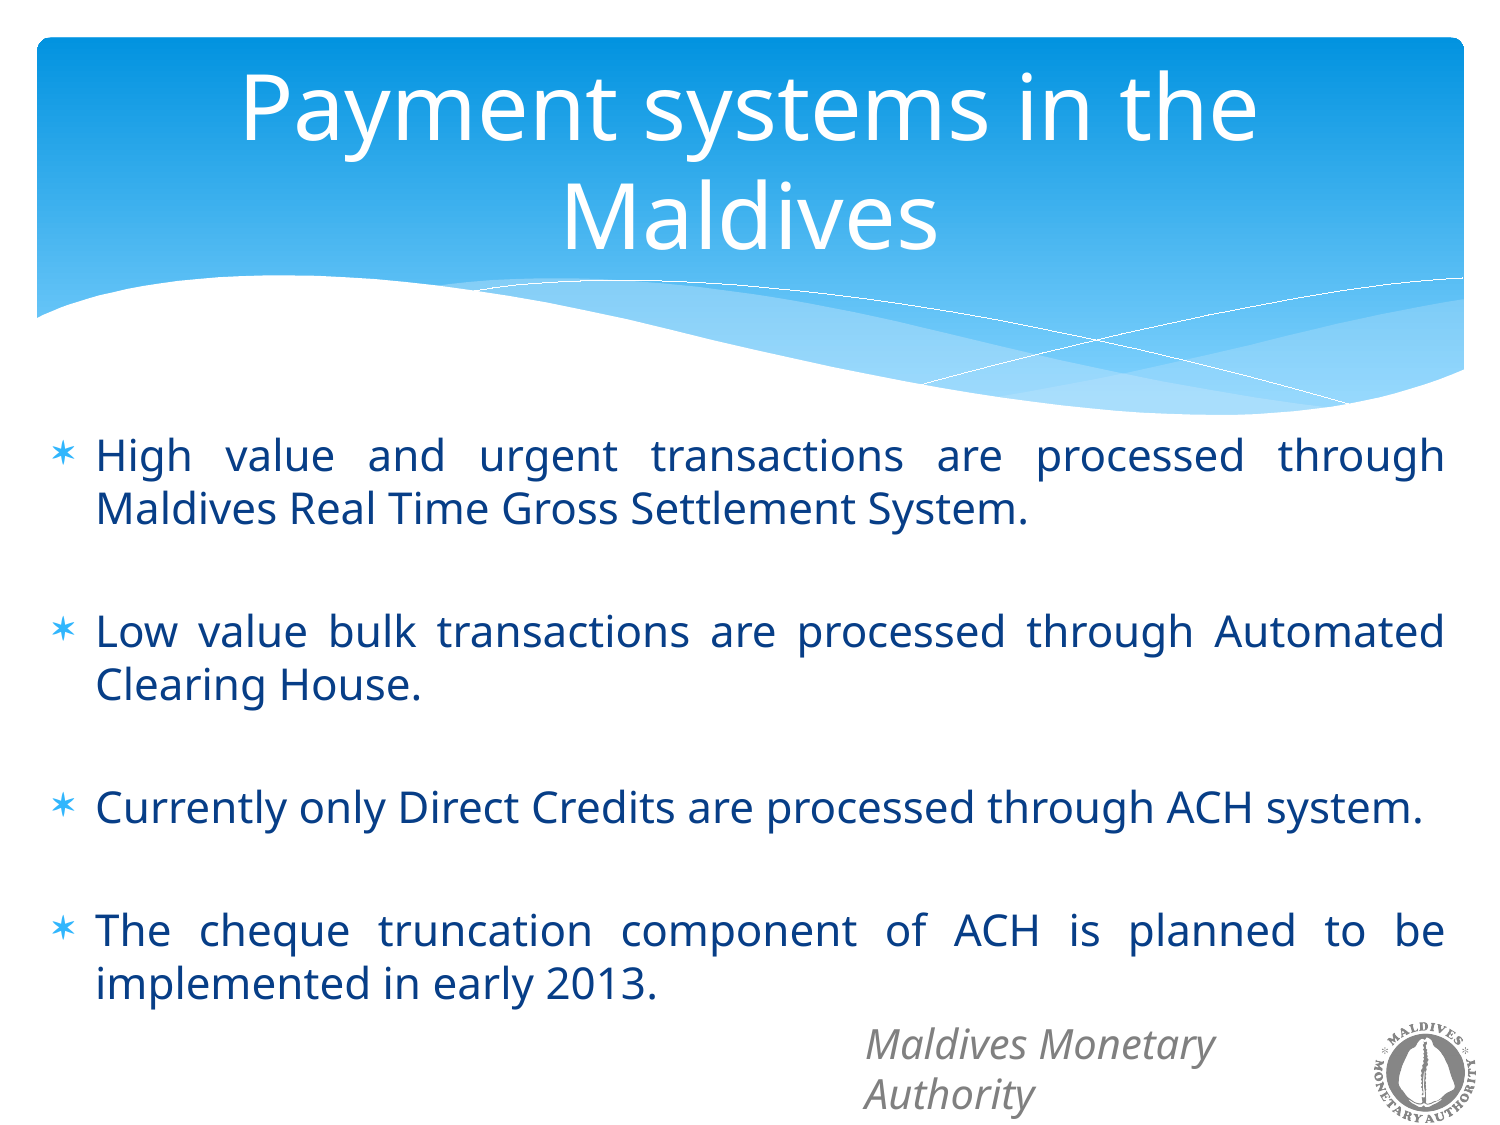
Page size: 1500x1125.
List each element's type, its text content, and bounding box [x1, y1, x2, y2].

title Payment systems in the Maldives [75, 55, 1425, 261]
picture [1374, 1022, 1476, 1123]
list High value and urgent transactions are processed through Maldives Real Time Gross Settlement System. Low value bulk transactions are processed through Automated Clearing House. Currently only Direct Credits are processed through ACH system. The cheque truncation component of ACH is planned to be implemented in early 2013. [37, 420, 1463, 1050]
footer Maldives Monetary Authority [849, 1037, 1368, 1098]
